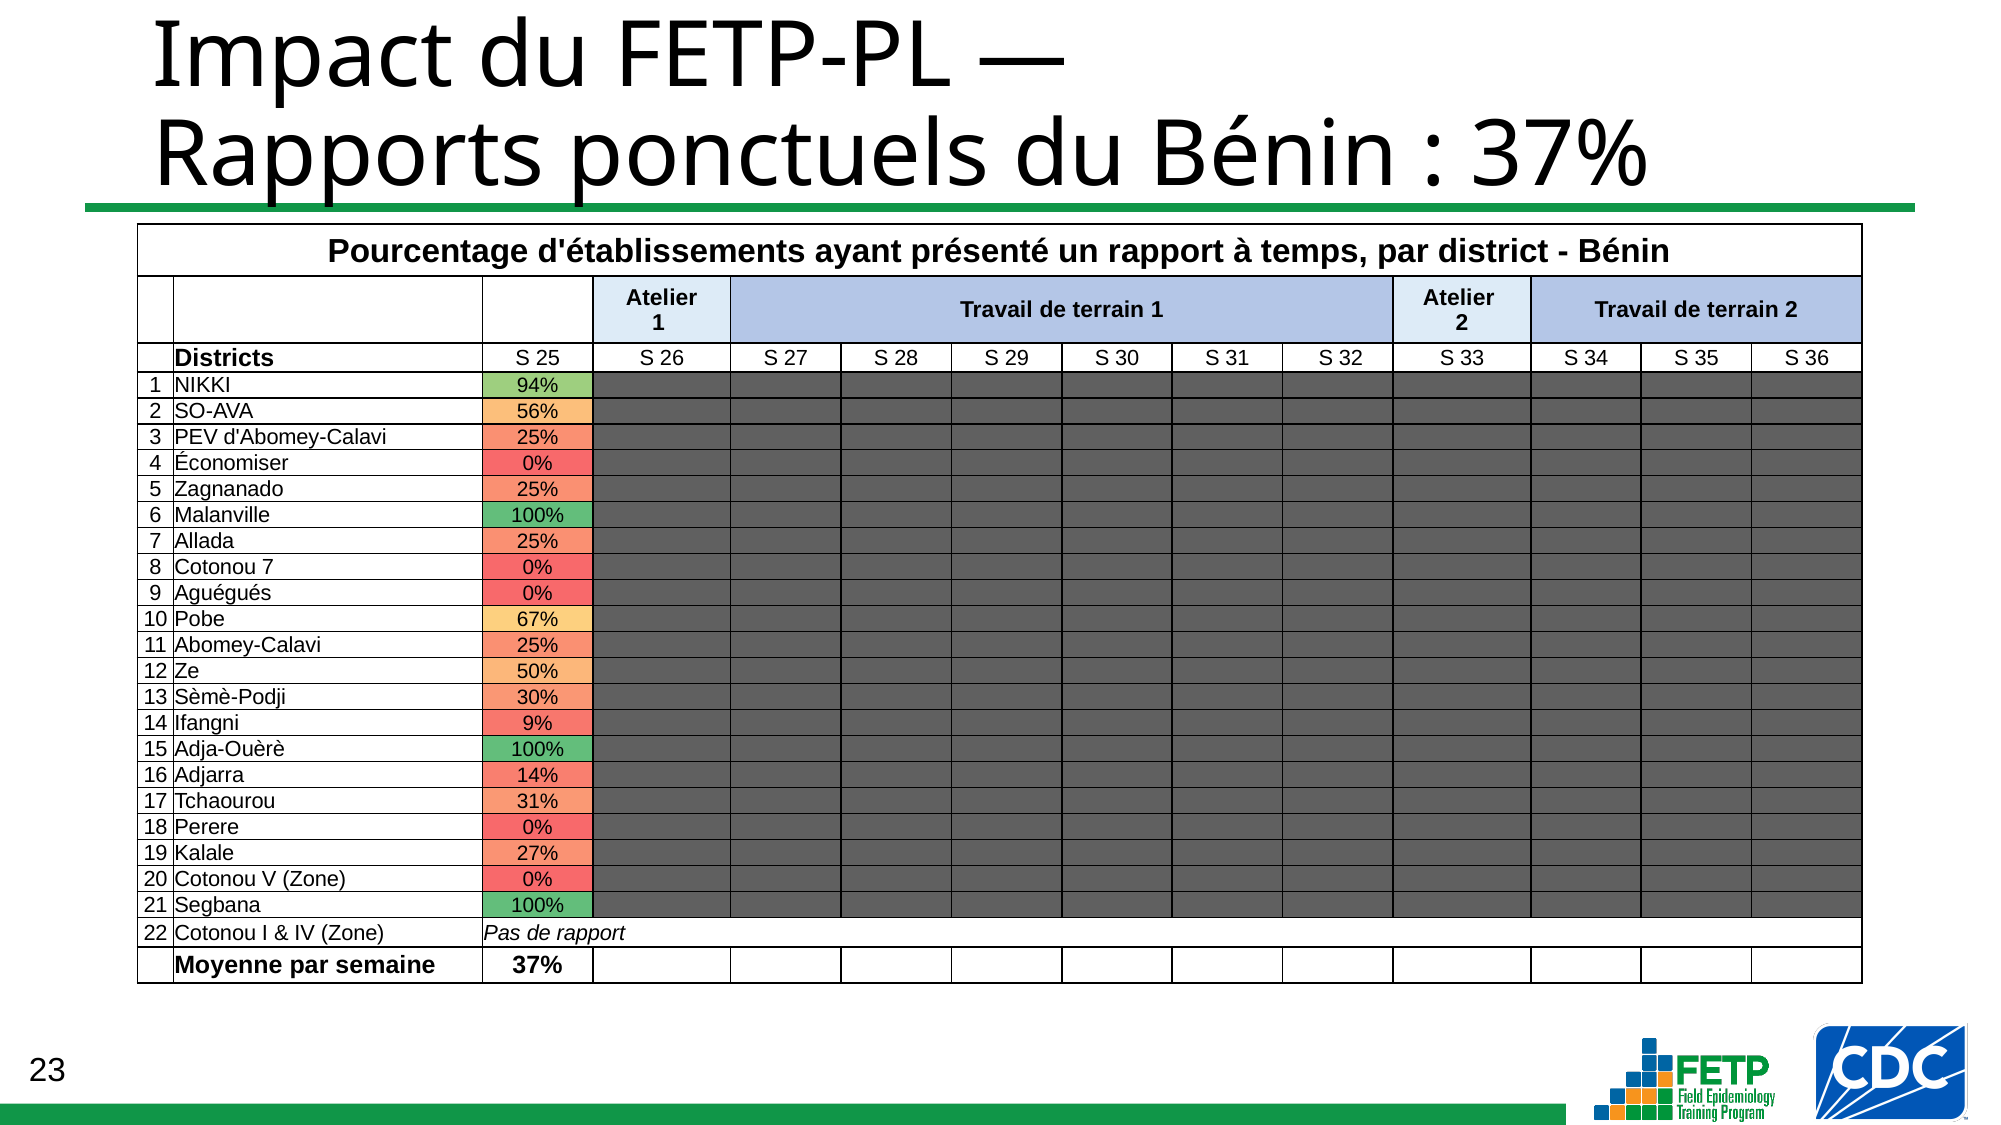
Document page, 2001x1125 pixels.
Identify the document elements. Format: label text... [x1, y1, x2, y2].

table_cell [1752, 373, 1861, 397]
table_cell [1642, 450, 1751, 475]
table_cell 3 [138, 425, 173, 449]
table_cell [1063, 892, 1171, 917]
table_cell 4 [138, 450, 173, 475]
table_cell [1752, 814, 1861, 839]
table_cell 0% [483, 866, 592, 891]
table_cell [952, 814, 1061, 839]
table_cell [1394, 866, 1530, 891]
table_cell [1173, 373, 1282, 397]
table_cell 67% [483, 606, 592, 631]
table_cell 19 [138, 840, 173, 865]
table_cell [594, 554, 730, 579]
table_cell [842, 736, 951, 761]
table_cell [138, 344, 173, 371]
table_cell [842, 606, 951, 631]
table_cell [1173, 948, 1282, 982]
table_cell [1532, 684, 1640, 709]
table_cell 14% [483, 762, 592, 787]
table_cell [594, 399, 730, 423]
table_cell [1642, 892, 1751, 917]
table_cell [1642, 554, 1751, 579]
table_cell [842, 710, 951, 735]
table_cell S 36 [1752, 344, 1861, 371]
table_cell [1752, 840, 1861, 865]
table_cell [1532, 948, 1640, 982]
table_cell [952, 425, 1061, 449]
table_cell [1532, 892, 1640, 917]
table_cell [1752, 892, 1861, 917]
table_cell [1063, 606, 1171, 631]
table_cell 12 [138, 658, 173, 683]
table_cell [731, 606, 840, 631]
table_cell [483, 277, 592, 342]
table_cell [952, 948, 1061, 982]
table_cell [1394, 710, 1530, 735]
table_cell [1394, 554, 1530, 579]
table_cell S 34 [1532, 344, 1640, 371]
table_cell [1642, 399, 1751, 423]
table_cell [1532, 866, 1640, 891]
table_cell 0% [483, 580, 592, 605]
table_cell [1752, 425, 1861, 449]
table_cell [952, 736, 1061, 761]
table_cell [952, 684, 1061, 709]
table_cell S 26 [594, 344, 730, 371]
table_cell [1283, 373, 1392, 397]
table_cell [1283, 554, 1392, 579]
table_cell [1283, 425, 1392, 449]
table_cell 25% [483, 425, 592, 449]
table_cell PEV d'Abomey-Calavi [174, 425, 482, 449]
table_cell [1173, 684, 1282, 709]
table_cell 25% [483, 528, 592, 553]
table_cell [1173, 554, 1282, 579]
table_cell [1173, 580, 1282, 605]
table_cell [1063, 762, 1171, 787]
table_cell [1532, 632, 1640, 657]
table_cell Zagnanado [174, 476, 482, 501]
table_cell [1394, 450, 1530, 475]
table_cell [1752, 399, 1861, 423]
table_cell 7 [138, 528, 173, 553]
table_cell Tchaourou [174, 788, 482, 813]
table_cell [1642, 736, 1751, 761]
table_cell 56% [483, 399, 592, 423]
table_cell [1173, 736, 1282, 761]
picture [1813, 1023, 1968, 1122]
table_cell Adjarra [174, 762, 482, 787]
table_cell [731, 710, 840, 735]
table_cell [1394, 425, 1530, 449]
table_cell [1394, 892, 1530, 917]
table_cell S 35 [1642, 344, 1751, 371]
table_cell [1532, 399, 1640, 423]
table_cell [731, 788, 840, 813]
table_cell [1063, 450, 1171, 475]
table_cell [1063, 684, 1171, 709]
table_cell 22 [138, 918, 173, 946]
table_cell [1283, 788, 1392, 813]
table_cell 0% [483, 450, 592, 475]
table_cell [1063, 814, 1171, 839]
table_cell [1173, 762, 1282, 787]
table_cell [1283, 762, 1392, 787]
table_cell 10 [138, 606, 173, 631]
table_cell [952, 632, 1061, 657]
table_cell [952, 892, 1061, 917]
table_cell [1063, 632, 1171, 657]
table_cell [1532, 788, 1640, 813]
table_cell [1642, 476, 1751, 501]
table_cell [1642, 373, 1751, 397]
table_cell [1173, 710, 1282, 735]
table_cell [174, 277, 482, 342]
table_cell [1532, 528, 1640, 553]
table_cell [1063, 580, 1171, 605]
table_cell [1752, 528, 1861, 553]
table_cell [952, 373, 1061, 397]
table_cell [1063, 788, 1171, 813]
table_cell [1173, 632, 1282, 657]
table_cell 25% [483, 632, 592, 657]
table_cell [1532, 840, 1640, 865]
table_cell [1063, 476, 1171, 501]
table_cell [1063, 554, 1171, 579]
table_cell 16 [138, 762, 173, 787]
table_cell [731, 632, 840, 657]
table_cell [1394, 476, 1530, 501]
table_cell [1394, 399, 1530, 423]
table_cell [1173, 606, 1282, 631]
table_cell [952, 606, 1061, 631]
table_cell [1173, 502, 1282, 527]
table_cell [1063, 710, 1171, 735]
table_cell [842, 476, 951, 501]
table_cell S 29 [952, 344, 1061, 371]
table_cell [842, 948, 951, 982]
table_cell [842, 502, 951, 527]
table_cell [1532, 373, 1640, 397]
table_cell [1752, 632, 1861, 657]
table_cell [731, 658, 840, 683]
table_cell [842, 866, 951, 891]
table_cell [842, 632, 951, 657]
table_cell 25% [483, 476, 592, 501]
table_cell [1752, 476, 1861, 501]
table_cell Cotonou I & IV (Zone) [174, 918, 482, 946]
table_cell [842, 892, 951, 917]
table_cell [1283, 502, 1392, 527]
table_cell [594, 476, 730, 501]
table_cell [1394, 373, 1530, 397]
table_cell [1394, 684, 1530, 709]
table_cell [952, 580, 1061, 605]
table_cell [594, 425, 730, 449]
table_cell [1642, 580, 1751, 605]
table_cell [1642, 710, 1751, 735]
table_cell [594, 502, 730, 527]
table_cell [1752, 658, 1861, 683]
table_cell [594, 450, 730, 475]
table_cell [1283, 658, 1392, 683]
table_cell Travail de terrain 1 [731, 277, 1392, 342]
table_cell [731, 373, 840, 397]
table_cell [1752, 502, 1861, 527]
table_cell [731, 450, 840, 475]
table_cell Cotonou V (Zone) [174, 866, 482, 891]
table_cell [138, 948, 173, 982]
table_cell [731, 476, 840, 501]
table_cell [1752, 450, 1861, 475]
table_cell S 33 [1394, 344, 1530, 371]
table_cell [1532, 450, 1640, 475]
table_cell [842, 425, 951, 449]
table_cell Segbana [174, 892, 482, 917]
table_cell [594, 892, 730, 917]
table_cell Moyenne par semaine [174, 948, 482, 982]
table_cell [952, 554, 1061, 579]
table_cell Pas de rapport [483, 918, 1861, 946]
table_cell [842, 840, 951, 865]
table_cell [952, 840, 1061, 865]
table_cell 100% [483, 736, 592, 761]
table_cell 5 [138, 476, 173, 501]
table_cell 0% [483, 814, 592, 839]
table_cell 0% [483, 554, 592, 579]
table_cell 17 [138, 788, 173, 813]
table_cell [1173, 450, 1282, 475]
table_cell [1532, 476, 1640, 501]
table_cell Atelier 1 [594, 277, 730, 342]
table_cell [1063, 948, 1171, 982]
table_cell [1394, 840, 1530, 865]
table_cell 15 [138, 736, 173, 761]
table_cell [1394, 948, 1530, 982]
table_cell [1642, 502, 1751, 527]
table_cell S 31 [1173, 344, 1282, 371]
table_cell [731, 554, 840, 579]
table_cell [1063, 502, 1171, 527]
table_cell [1752, 684, 1861, 709]
table_cell [842, 788, 951, 813]
table_cell [1642, 840, 1751, 865]
table_cell [1532, 554, 1640, 579]
table_cell [1642, 948, 1751, 982]
table_cell [594, 840, 730, 865]
table_cell [731, 814, 840, 839]
table_cell [1283, 684, 1392, 709]
table_cell Économiser [174, 450, 482, 475]
table_cell [731, 684, 840, 709]
table_cell [1642, 762, 1751, 787]
table_cell [1063, 399, 1171, 423]
table_cell [952, 502, 1061, 527]
table_cell Travail de terrain 2 [1532, 277, 1861, 342]
table_cell [1173, 814, 1282, 839]
table_cell [1532, 502, 1640, 527]
table_cell Adja-Ouèrè [174, 736, 482, 761]
table_cell [1063, 736, 1171, 761]
table_cell [1283, 606, 1392, 631]
table_cell [594, 948, 730, 982]
table_cell [952, 788, 1061, 813]
table_cell [1642, 632, 1751, 657]
table_cell [594, 814, 730, 839]
table_cell 50% [483, 658, 592, 683]
table_cell [1283, 814, 1392, 839]
table_cell [1642, 528, 1751, 553]
table_cell 30% [483, 684, 592, 709]
table_cell [842, 528, 951, 553]
table_cell 100% [483, 892, 592, 917]
table_cell Kalale [174, 840, 482, 865]
table_cell 11 [138, 632, 173, 657]
table_cell 6 [138, 502, 173, 527]
table_cell [842, 450, 951, 475]
table_cell Abomey-Calavi [174, 632, 482, 657]
picture [1594, 1038, 1775, 1122]
table_cell [1642, 684, 1751, 709]
table_cell [1173, 399, 1282, 423]
table_cell Sèmè-Podji [174, 684, 482, 709]
table_cell Perere [174, 814, 482, 839]
table_cell [1283, 840, 1392, 865]
table_cell [1063, 373, 1171, 397]
table_cell 13 [138, 684, 173, 709]
table_cell [1283, 399, 1392, 423]
table_cell [842, 762, 951, 787]
table_cell S 27 [731, 344, 840, 371]
table_cell [1532, 580, 1640, 605]
table_cell [731, 948, 840, 982]
table_cell 1 [138, 373, 173, 397]
table_cell Aguégués [174, 580, 482, 605]
table_cell [952, 658, 1061, 683]
table_cell [1283, 580, 1392, 605]
table_cell [1394, 632, 1530, 657]
table_cell [1394, 528, 1530, 553]
table_cell S 28 [842, 344, 951, 371]
table_cell [1173, 425, 1282, 449]
table_cell [1532, 425, 1640, 449]
table_cell [1532, 710, 1640, 735]
table_cell [731, 892, 840, 917]
table_cell [1394, 606, 1530, 631]
table_cell Ze [174, 658, 482, 683]
table_cell [1063, 658, 1171, 683]
table_cell [731, 762, 840, 787]
table_cell [1752, 606, 1861, 631]
table_cell [731, 399, 840, 423]
table_cell 2 [138, 399, 173, 423]
table_cell [731, 580, 840, 605]
table_cell [594, 866, 730, 891]
table_cell 100% [483, 502, 592, 527]
table_cell 94% [483, 373, 592, 397]
table_cell [1394, 814, 1530, 839]
table_cell 9 [138, 580, 173, 605]
table_cell [1063, 528, 1171, 553]
table_cell [594, 788, 730, 813]
table_cell [731, 866, 840, 891]
table_cell [1173, 788, 1282, 813]
table_cell [1063, 840, 1171, 865]
table_cell [1394, 736, 1530, 761]
table_cell SO-AVA [174, 399, 482, 423]
table_cell [594, 632, 730, 657]
table_cell 31% [483, 788, 592, 813]
table_cell [594, 762, 730, 787]
table_cell [1752, 788, 1861, 813]
table_cell [1752, 762, 1861, 787]
table_cell [952, 528, 1061, 553]
table_cell [1173, 528, 1282, 553]
table_cell [1752, 866, 1861, 891]
table_cell [594, 606, 730, 631]
table_cell [1283, 736, 1392, 761]
table_cell [1283, 476, 1392, 501]
table_cell [594, 373, 730, 397]
table_cell [594, 684, 730, 709]
table_cell [731, 502, 840, 527]
table_cell [594, 658, 730, 683]
table_cell [138, 277, 173, 342]
table_cell [1283, 450, 1392, 475]
table_cell [1642, 658, 1751, 683]
table_cell [1394, 762, 1530, 787]
table_cell Allada [174, 528, 482, 553]
table_cell [1532, 814, 1640, 839]
table_cell [1642, 814, 1751, 839]
table_cell 9% [483, 710, 592, 735]
table_cell [1394, 580, 1530, 605]
table_cell 20 [138, 866, 173, 891]
table_cell [842, 554, 951, 579]
table_cell [1173, 892, 1282, 917]
table_cell [731, 736, 840, 761]
table_cell [1752, 554, 1861, 579]
table_cell [952, 762, 1061, 787]
table_cell 8 [138, 554, 173, 579]
table_cell 37% [483, 948, 592, 982]
table_cell [731, 840, 840, 865]
table_cell [1532, 736, 1640, 761]
table_cell [842, 814, 951, 839]
table_cell S 30 [1063, 344, 1171, 371]
table_cell [1173, 476, 1282, 501]
table_cell [1394, 502, 1530, 527]
table_cell S 25 [483, 344, 592, 371]
table_cell Districts [174, 344, 482, 371]
table_cell [1752, 736, 1861, 761]
table_cell [1752, 710, 1861, 735]
table_cell [842, 580, 951, 605]
table_cell [1394, 788, 1530, 813]
table_cell [1283, 866, 1392, 891]
table_cell [1642, 866, 1751, 891]
table_cell [1173, 866, 1282, 891]
table_cell [1283, 632, 1392, 657]
table_cell [1283, 892, 1392, 917]
table_cell Malanville [174, 502, 482, 527]
table_cell Atelier 2 [1394, 277, 1530, 342]
table_cell [842, 399, 951, 423]
table_cell [1283, 710, 1392, 735]
table_cell 27% [483, 840, 592, 865]
table_cell [594, 710, 730, 735]
table_cell [1752, 580, 1861, 605]
table_cell [594, 736, 730, 761]
table_cell [952, 710, 1061, 735]
table_cell [1642, 425, 1751, 449]
table_cell [1173, 840, 1282, 865]
table_cell [1283, 948, 1392, 982]
table_cell [842, 684, 951, 709]
table_cell [842, 658, 951, 683]
table_cell [842, 373, 951, 397]
table_cell [1283, 528, 1392, 553]
table_cell [1532, 762, 1640, 787]
table_cell [1532, 658, 1640, 683]
table_cell 21 [138, 892, 173, 917]
table_cell S 32 [1283, 344, 1392, 371]
table_cell [731, 528, 840, 553]
table_cell [1752, 948, 1861, 982]
table_cell [1394, 658, 1530, 683]
table_cell [1063, 866, 1171, 891]
title Impact du FETP-PL — Rapports ponctuels du Bénin : 37% [137, 0, 1863, 207]
table_cell NIKKI [174, 373, 482, 397]
table_cell Pobe [174, 606, 482, 631]
table_cell [594, 580, 730, 605]
table_cell Ifangni [174, 710, 482, 735]
table_cell [1063, 425, 1171, 449]
table_cell 18 [138, 814, 173, 839]
table_cell [952, 866, 1061, 891]
table_cell 14 [138, 710, 173, 735]
table_header Pourcentage d'établissements ayant présenté un rapport à temps, par district - Bénin [138, 225, 1861, 275]
table_cell [1642, 606, 1751, 631]
table_cell [1532, 606, 1640, 631]
table_cell [594, 528, 730, 553]
table_cell [952, 450, 1061, 475]
table_cell [731, 425, 840, 449]
table_cell [1642, 788, 1751, 813]
table_cell Cotonou 7 [174, 554, 482, 579]
table_cell [952, 476, 1061, 501]
table_cell [952, 399, 1061, 423]
table_cell [1173, 658, 1282, 683]
